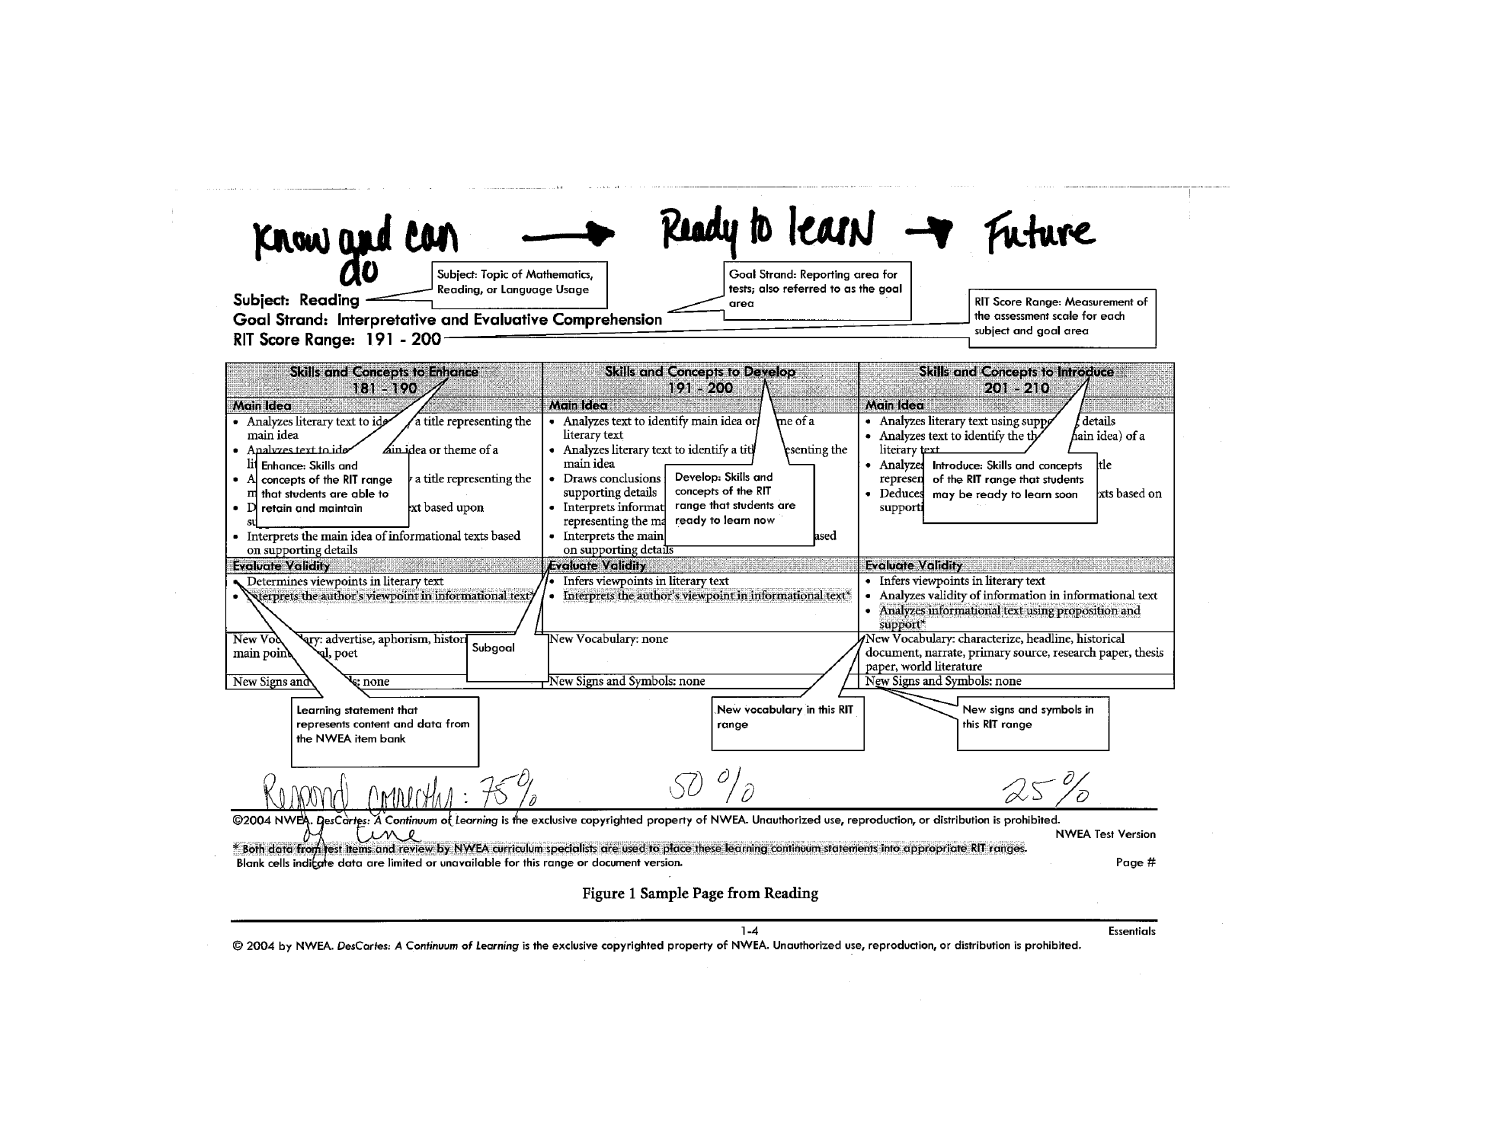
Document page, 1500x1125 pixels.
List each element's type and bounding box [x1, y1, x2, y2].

picture [169, 184, 287, 1004]
list [287, 62, 1110, 1125]
picture [1110, 184, 1229, 1004]
